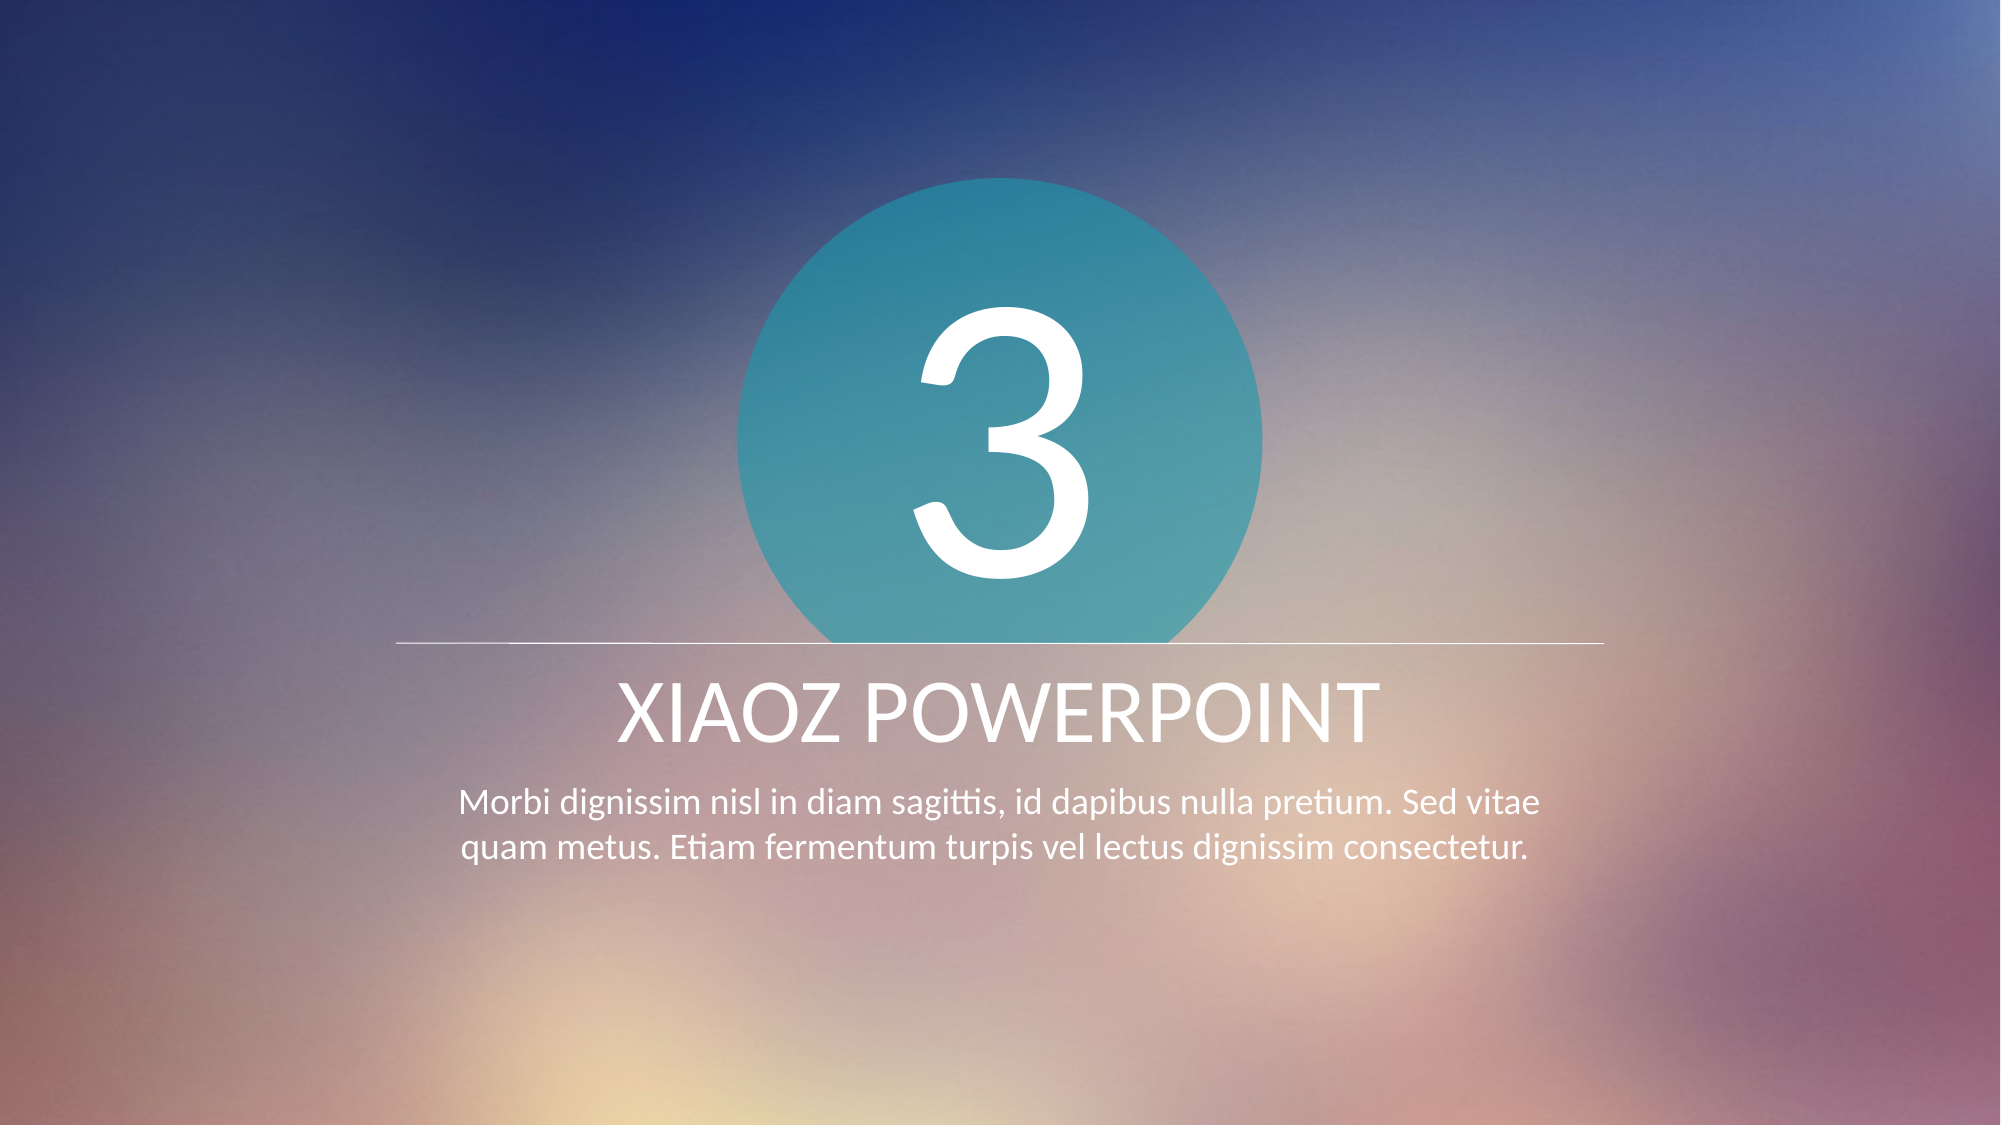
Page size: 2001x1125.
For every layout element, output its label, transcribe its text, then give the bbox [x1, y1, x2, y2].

text_box 3 [736, 177, 1264, 642]
text_box XIAOZ POWERPOINT [278, 643, 1722, 768]
picture [0, 0, 2001, 1125]
text_box Morbi dignissim nisl in diam sagittis, id dapibus nulla pretium. Sed vitae quam metus. Etiam fermentum turpis vel lectus dignissim consectetur. [434, 769, 1566, 875]
